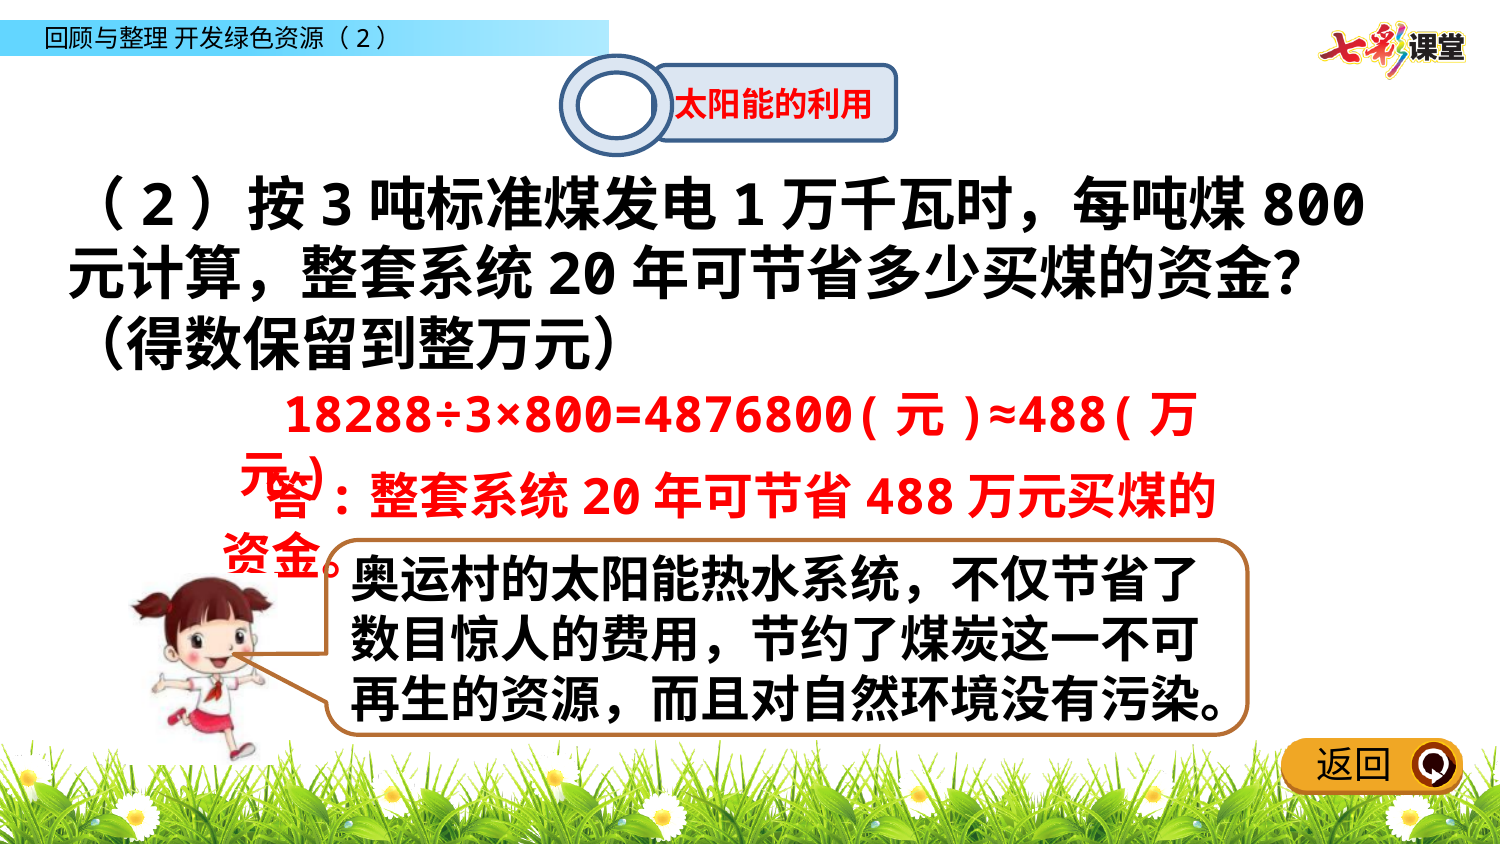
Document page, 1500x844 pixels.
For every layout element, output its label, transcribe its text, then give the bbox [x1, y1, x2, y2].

picture [0, 573, 1500, 844]
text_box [560, 55, 897, 156]
picture [1316, 20, 1468, 80]
text_box 答:整套系统20年可节省488万元买煤的资金。 [206, 457, 1276, 592]
text_box 奥运村的太阳能热水系统，不仅节省了数目惊人的费用，节约了煤炭这一不可再生的资源，而且对自然环境没有污染。 [283, 537, 1250, 737]
text_box 18288÷3×800=4876800(元)≈488(万元) [224, 374, 1294, 510]
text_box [1281, 733, 1464, 795]
text_box （2）按3吨标准煤发电1万千瓦时，每吨煤800元计算，整套系统20年可节省多少买煤的资金？（得数保留到整万元） [53, 159, 1438, 384]
